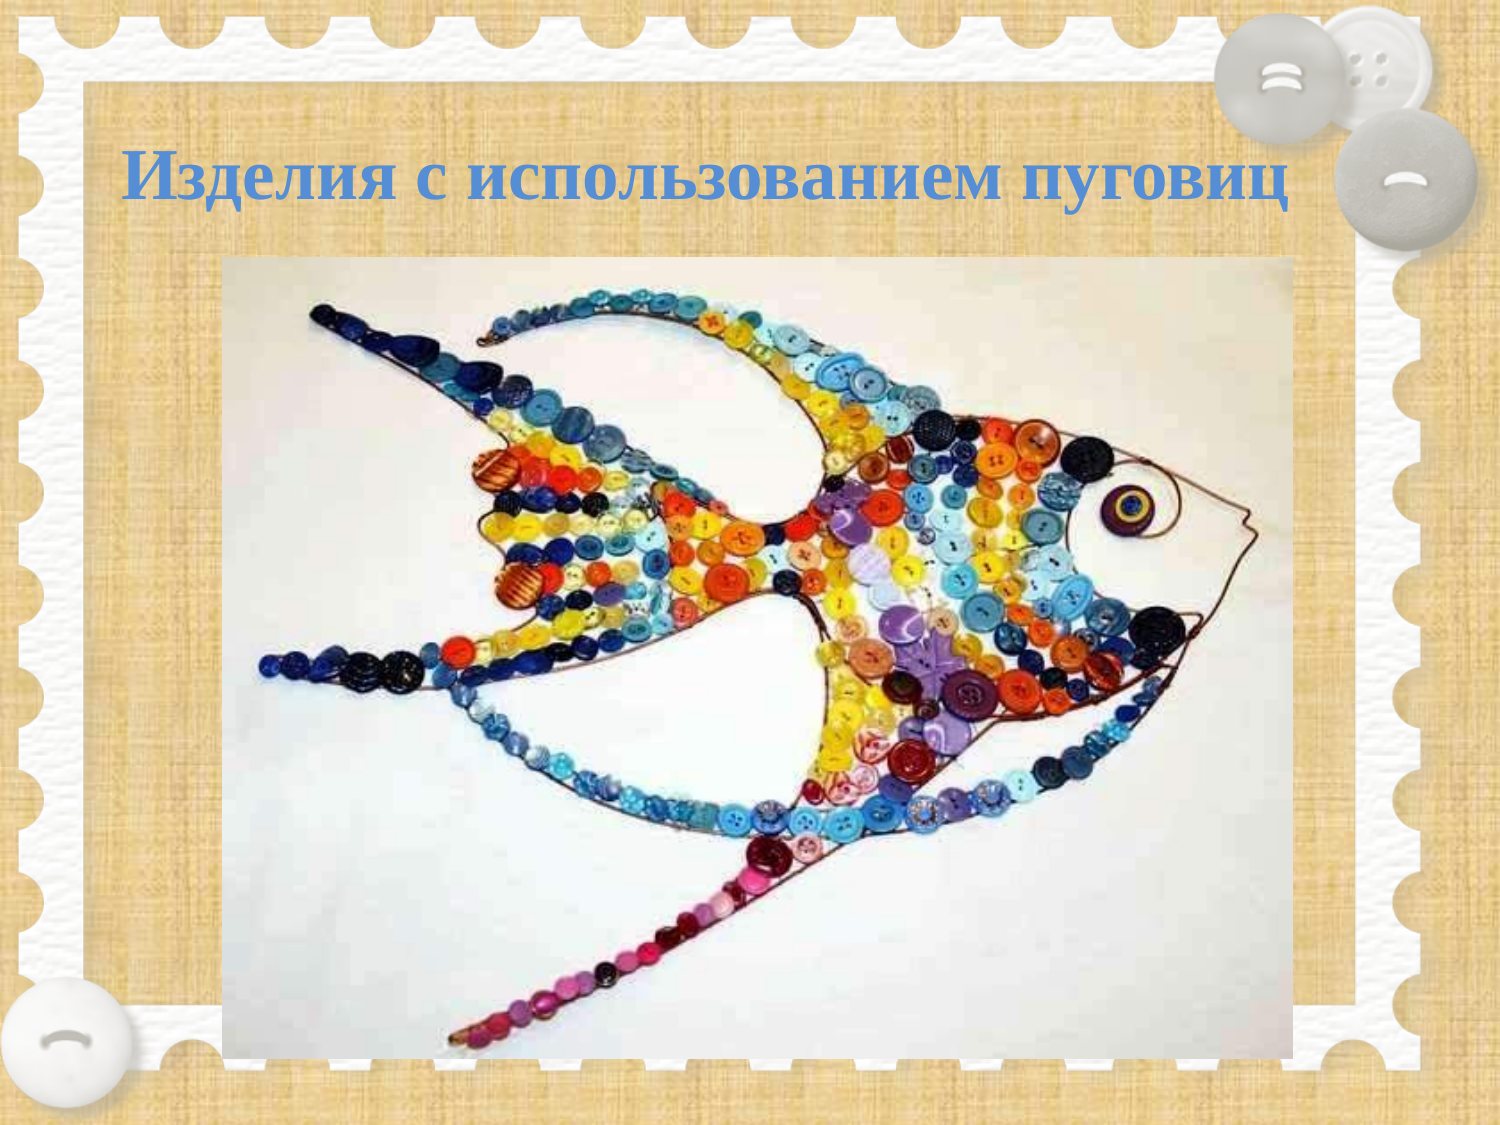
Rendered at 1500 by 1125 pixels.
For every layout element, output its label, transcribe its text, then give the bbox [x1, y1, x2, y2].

picture [222, 257, 1294, 1060]
title Изделия с использованием пуговиц [82, 82, 1348, 258]
